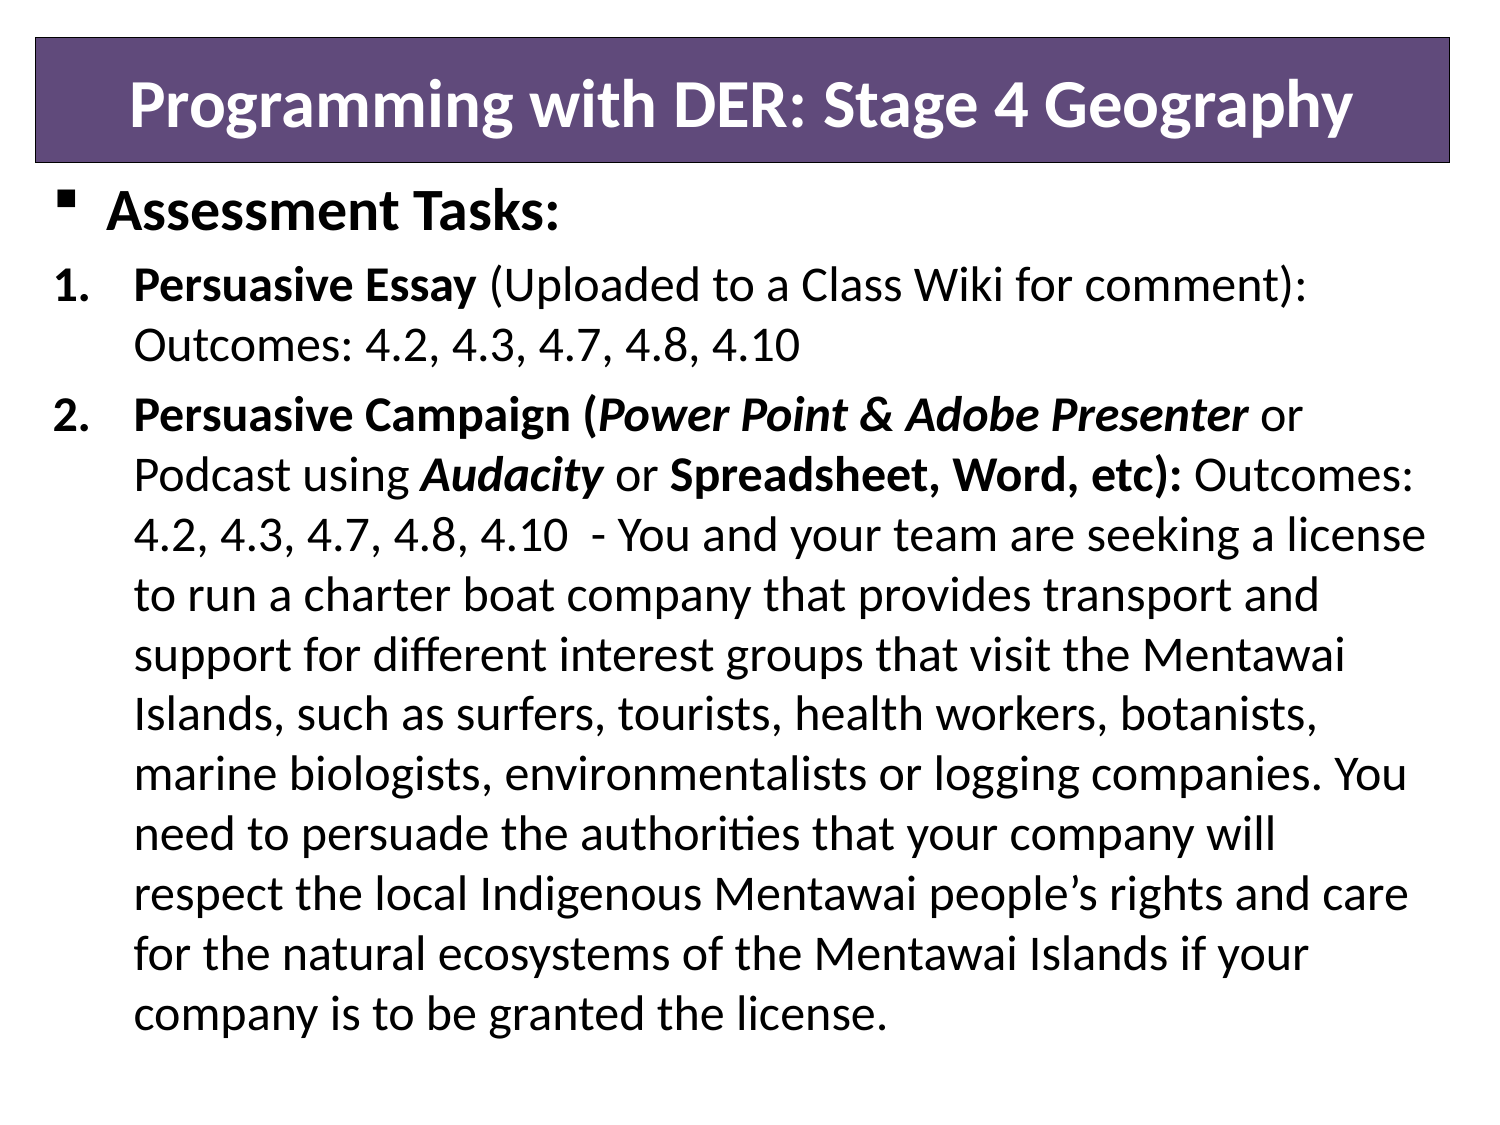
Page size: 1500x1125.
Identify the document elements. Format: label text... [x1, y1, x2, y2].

list Assessment Tasks: Persuasive Essay (Uploaded to a Class Wiki for comment): Outcomes: 4.2, 4.3, 4.7, 4.8, 4.10 Persuasive Campaign (Power Point & Adobe Presenter or Podcast using Audacity or Spreadsheet, Word, etc): Outcomes: 4.2, 4.3, 4.7, 4.8, 4.10 - You and your team are seeking a license to run a charter boat company that provides transport and support for different interest groups that visit the Mentawai Islands, such as surfers, tourists, health workers, botanists, marine biologists, environmentalists or logging companies. You need to persuade the authorities that your company will respect the local Indigenous Mentawai people’s rights and care for the natural ecosystems of the Mentawai Islands if your company is to be granted the license. [37, 162, 1450, 1063]
title Programming with DER: Stage 4 Geography [35, 37, 1450, 163]
